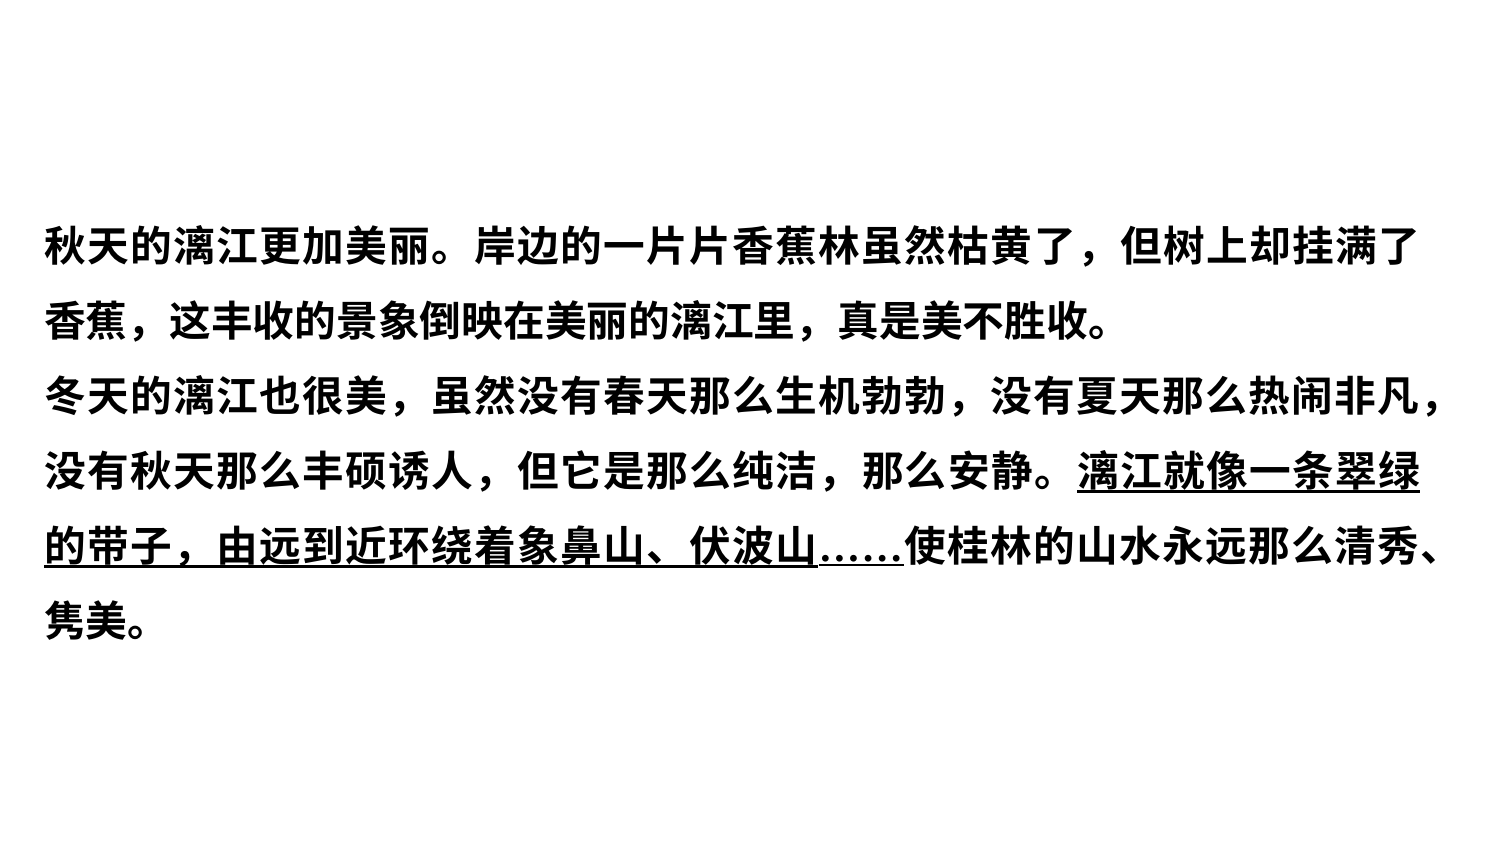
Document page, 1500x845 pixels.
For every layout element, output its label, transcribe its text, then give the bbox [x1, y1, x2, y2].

text_box 秋天的漓江更加美丽。岸边的一片片香蕉林虽然枯黄了，但树上却挂满了香蕉，这丰收的景象倒映在美丽的漓江里，真是美不胜收。 冬天的漓江也很美，虽然没有春天那么生机勃勃，没有夏天那么热闹非凡，没有秋天那么丰硕诱人，但它是那么纯洁，那么安静。漓江就像一条翠绿的带子，由远到近环绕着象鼻山、伏波山……使桂林的山水永远那么清秀、隽美。 [29, 187, 1436, 653]
